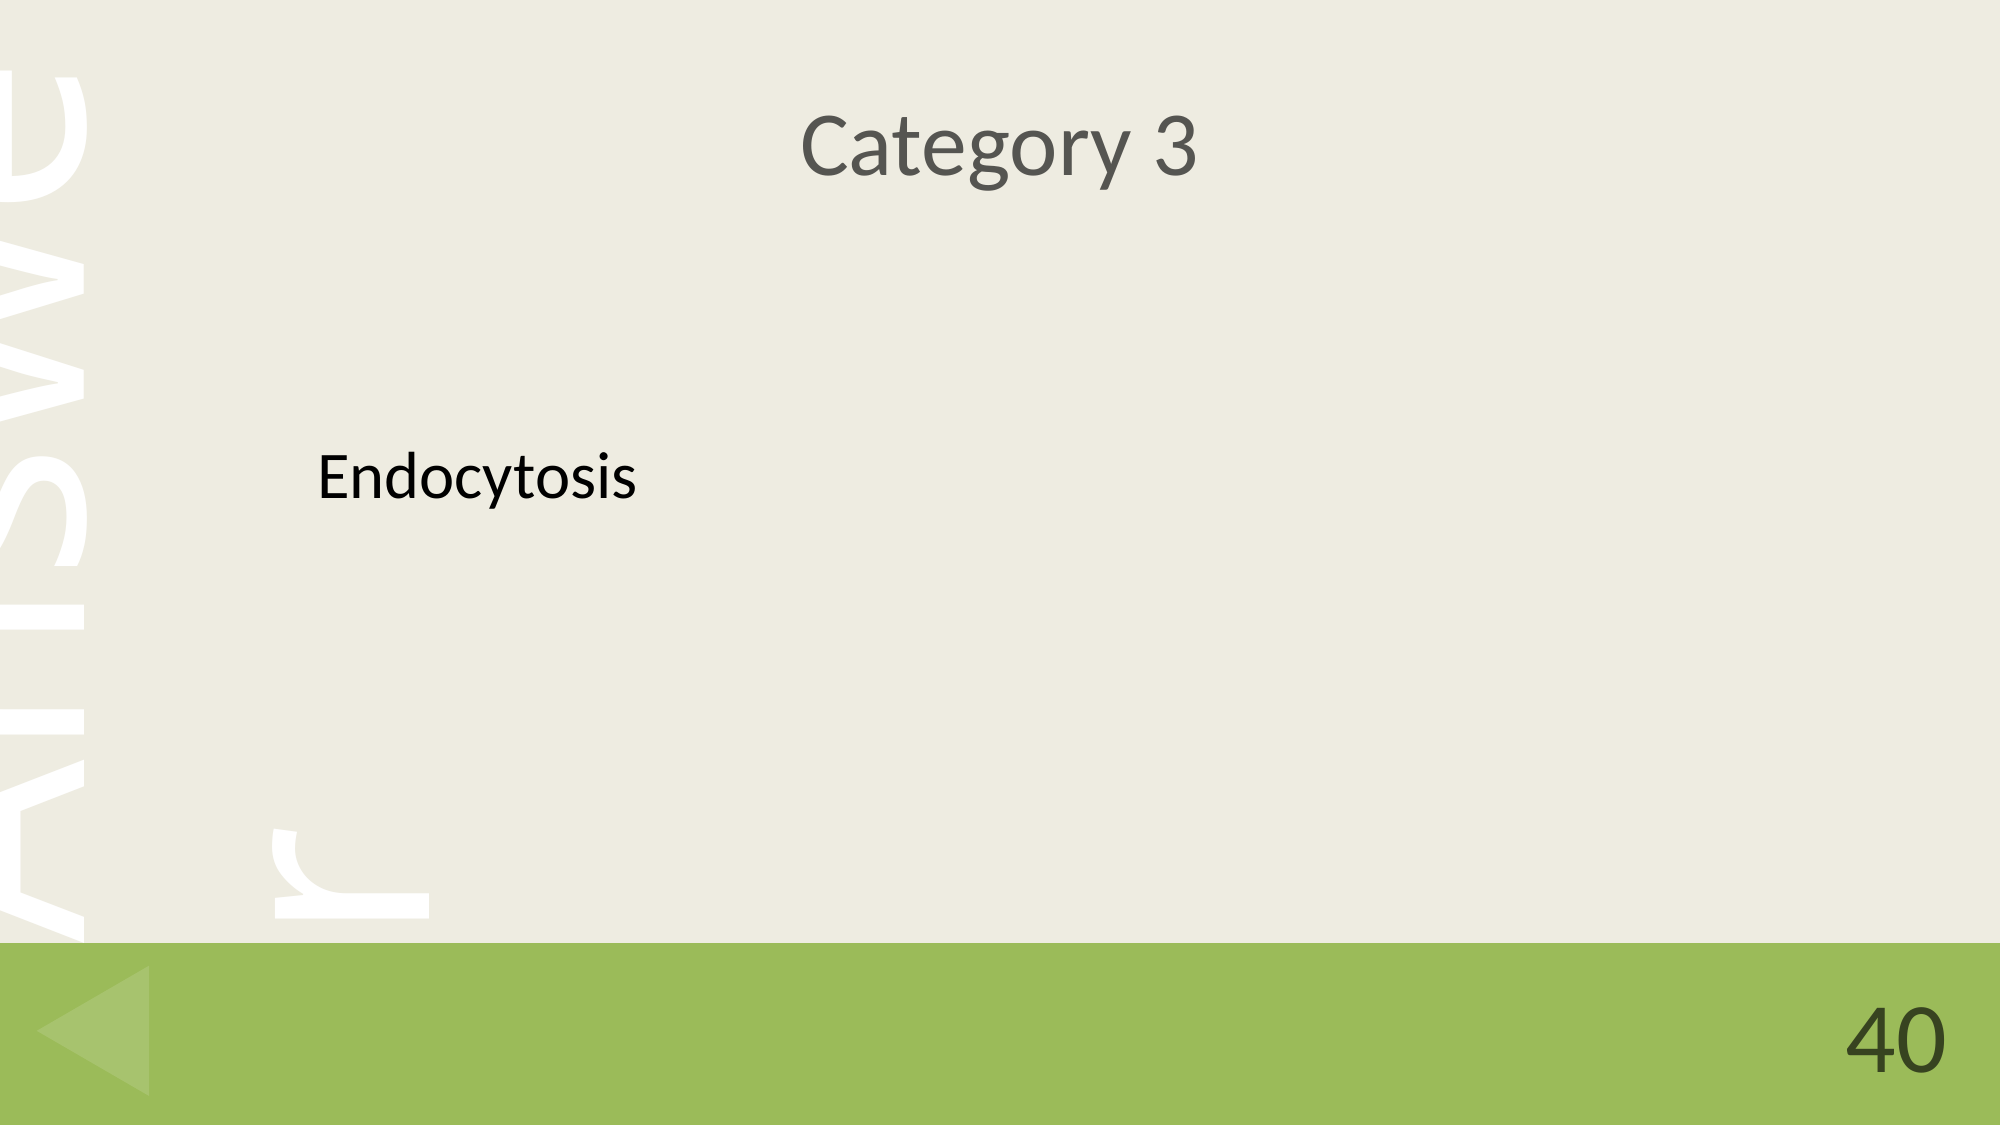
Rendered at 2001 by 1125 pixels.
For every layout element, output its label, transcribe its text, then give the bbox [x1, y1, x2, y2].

list 40 [1494, 967, 1963, 1097]
title Category 3 [99, 45, 1900, 233]
list Endocytosis [302, 307, 1760, 636]
